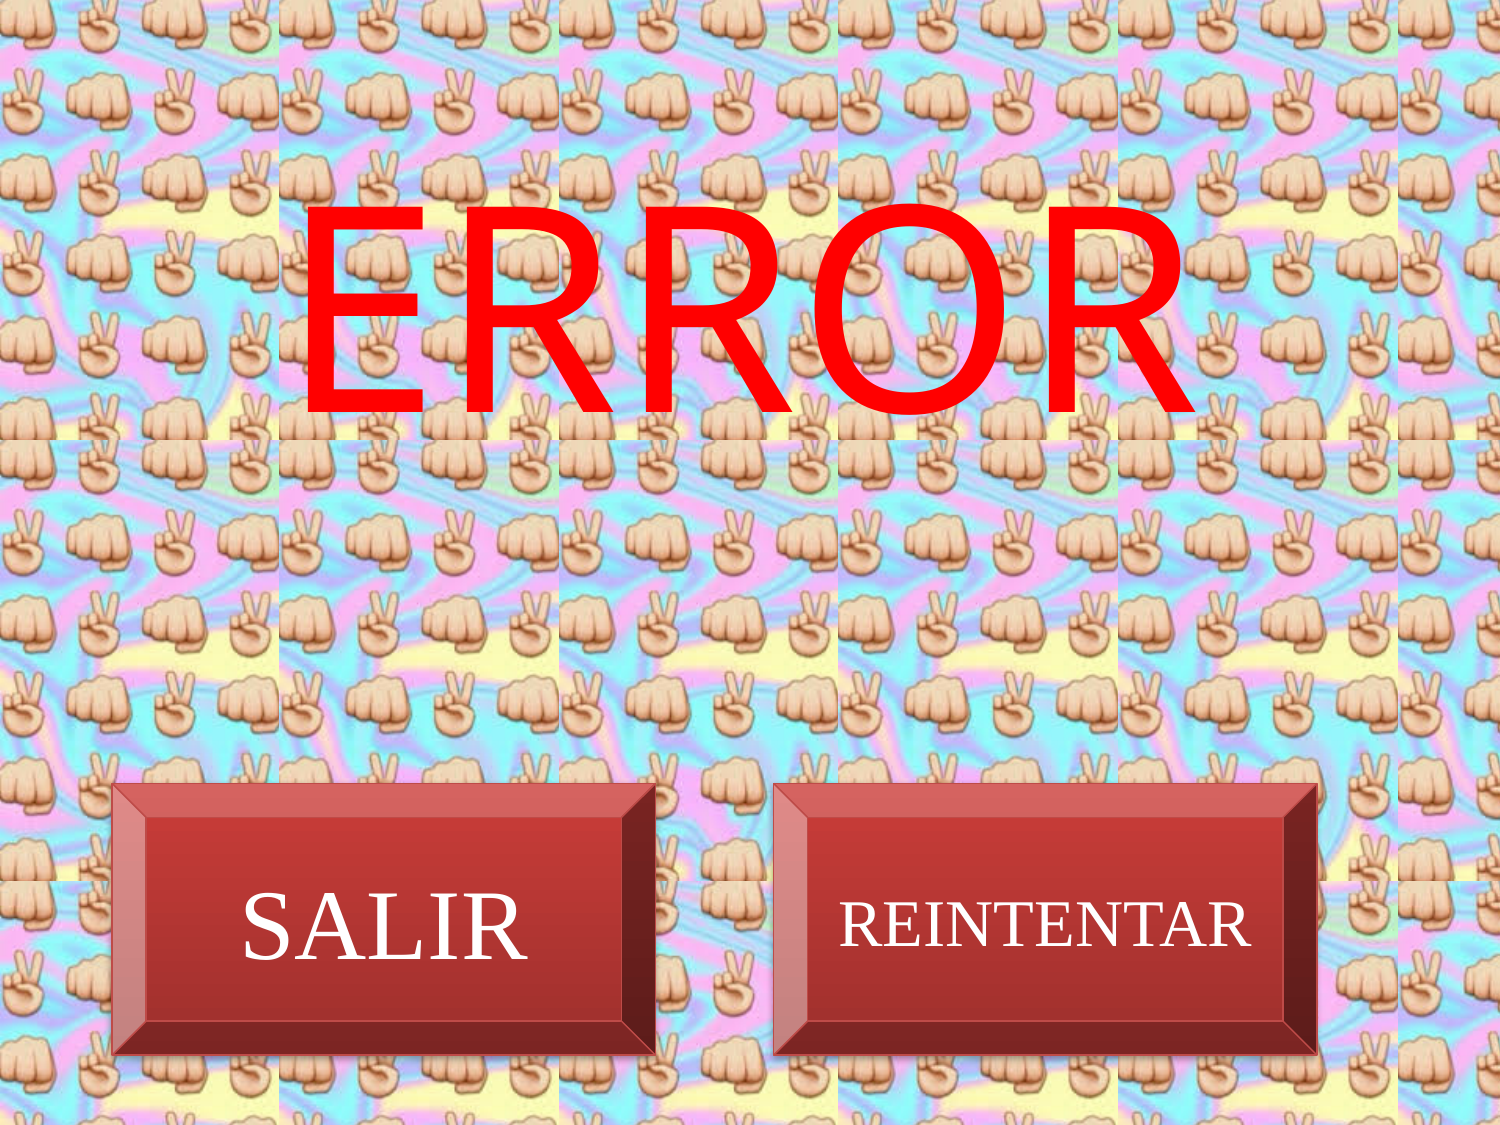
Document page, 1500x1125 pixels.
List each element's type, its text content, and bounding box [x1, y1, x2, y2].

text_box SALIR [111, 782, 657, 1056]
text_box REINTENTAR [773, 782, 1318, 1056]
picture [0, 0, 1500, 1125]
text_box ERROR [265, 117, 1424, 478]
